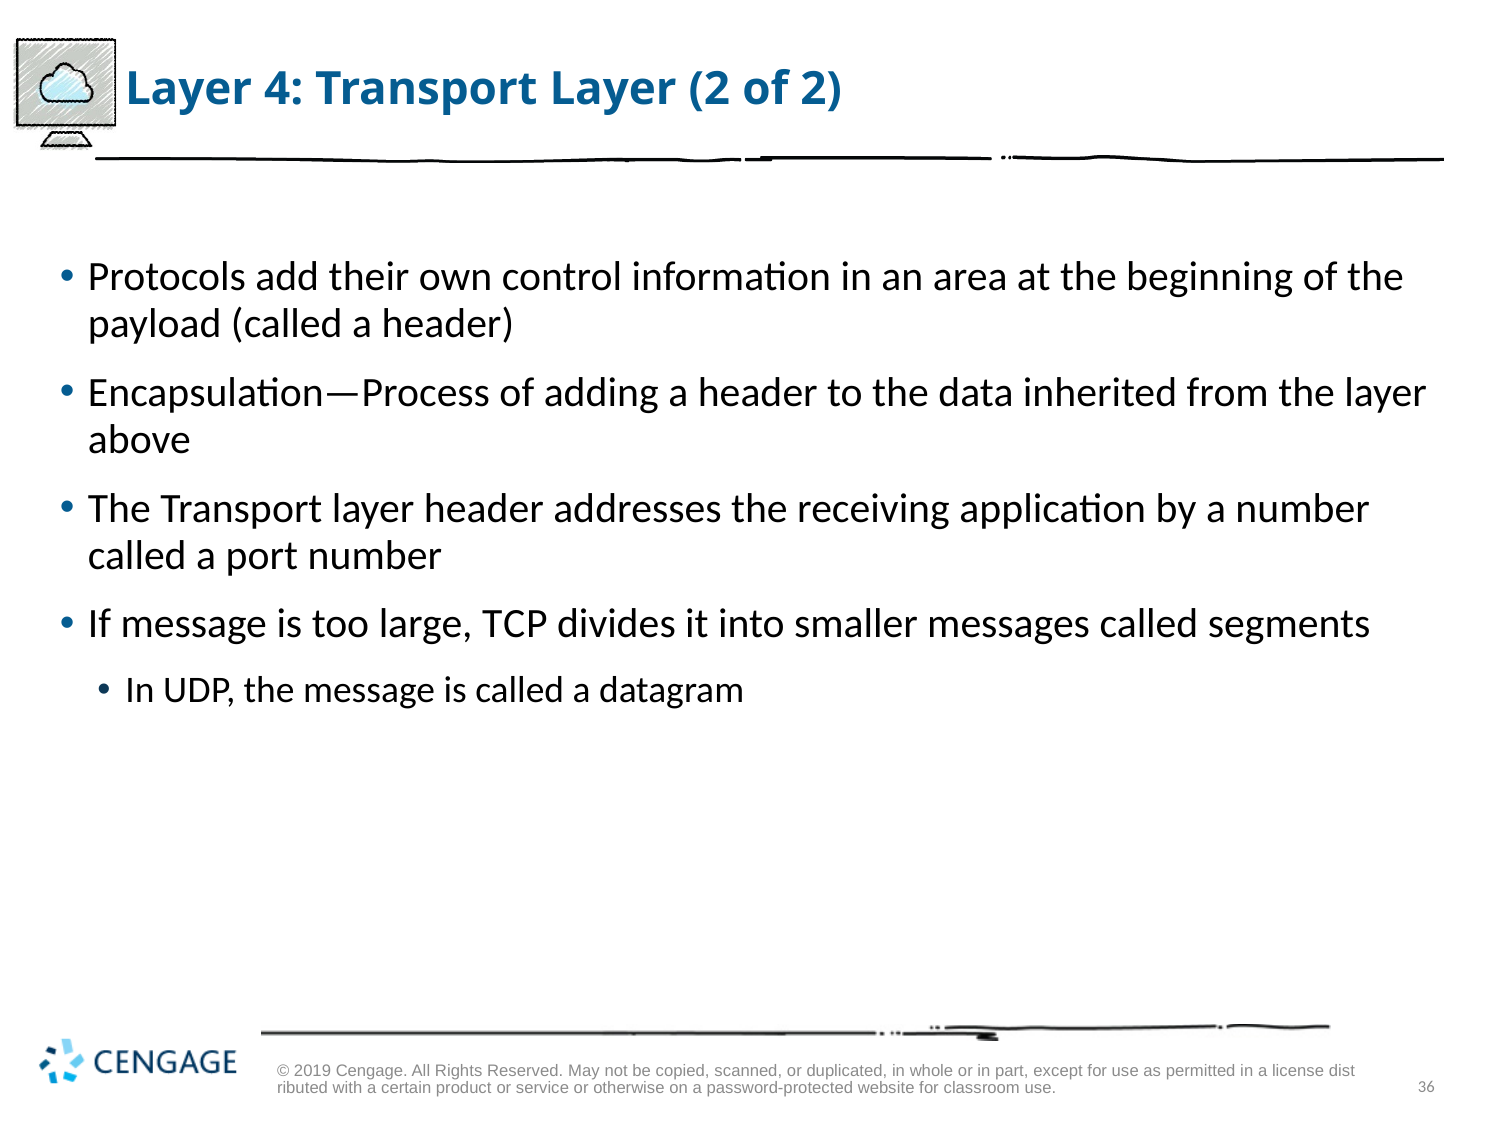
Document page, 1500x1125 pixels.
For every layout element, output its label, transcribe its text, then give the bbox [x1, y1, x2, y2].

title Layer 4: Transport Layer (2 of 2) [125, 66, 1442, 116]
picture [19, 1025, 249, 1096]
picture [13, 36, 117, 151]
list Protocols add their own control information in an area at the beginning of the payload (called a header) Encapsulation—Process of adding a header to the data inherited from the layer above The Transport layer header addresses the receiving application by a number called a port number If message is too large, T C P divides it into smaller messages called segments In U D P, the message is called a datagram [59, 252, 1441, 720]
picture [95, 155, 1444, 163]
footer © 2019 Cengage. All Rights Reserved. May not be copied, scanned, or duplicated, in whole or in part, except for use as permitted in a license distributed with a certain product or service or otherwise on a password-protected website for classroom use. [262, 1050, 1375, 1091]
picture [261, 1024, 1331, 1041]
